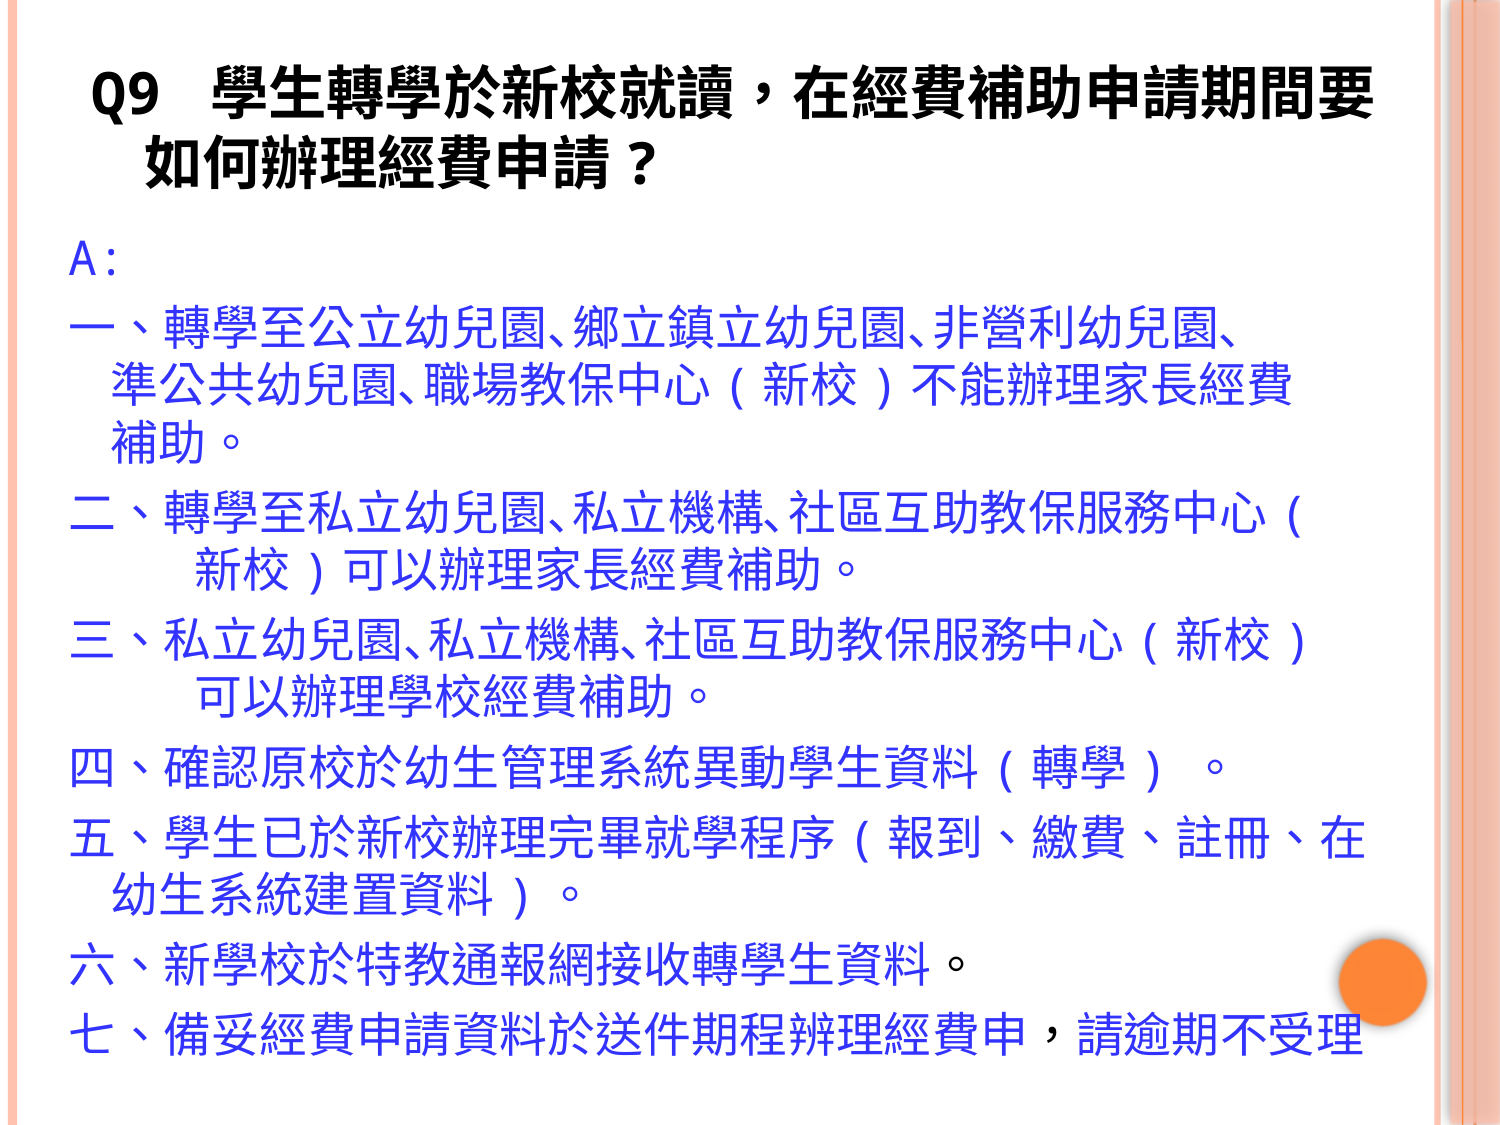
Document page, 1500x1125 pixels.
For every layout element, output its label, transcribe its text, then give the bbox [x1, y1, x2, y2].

list A: 一、轉學至公立幼兒園､鄉立鎮立幼兒園､非營利幼兒園､ 準公共幼兒園､職場教保中心(新校)不能辦理家長經費 補助。 二、轉學至私立幼兒園､私立機構､社區互助教保服務中心( 新校)可以辦理家長經費補助。 三、私立幼兒園､私立機構､社區互助教保服務中心(新校) 可以辦理學校經費補助。 四、確認原校於幼生管理系統異動學生資料(轉學) 。 五、學生已於新校辦理完畢就學程序(報到、繳費、註冊、在 幼生系統建置資料)。 六、新學校於特教通報網接收轉學生資料。 七、備妥經費申請資料於送件期程辨理經費申，請逾期不受理 [53, 219, 1412, 1106]
title Q9 學生轉學於新校就讀，在經費補助申請期間要 如何辦理經費申請? [76, 30, 1414, 204]
